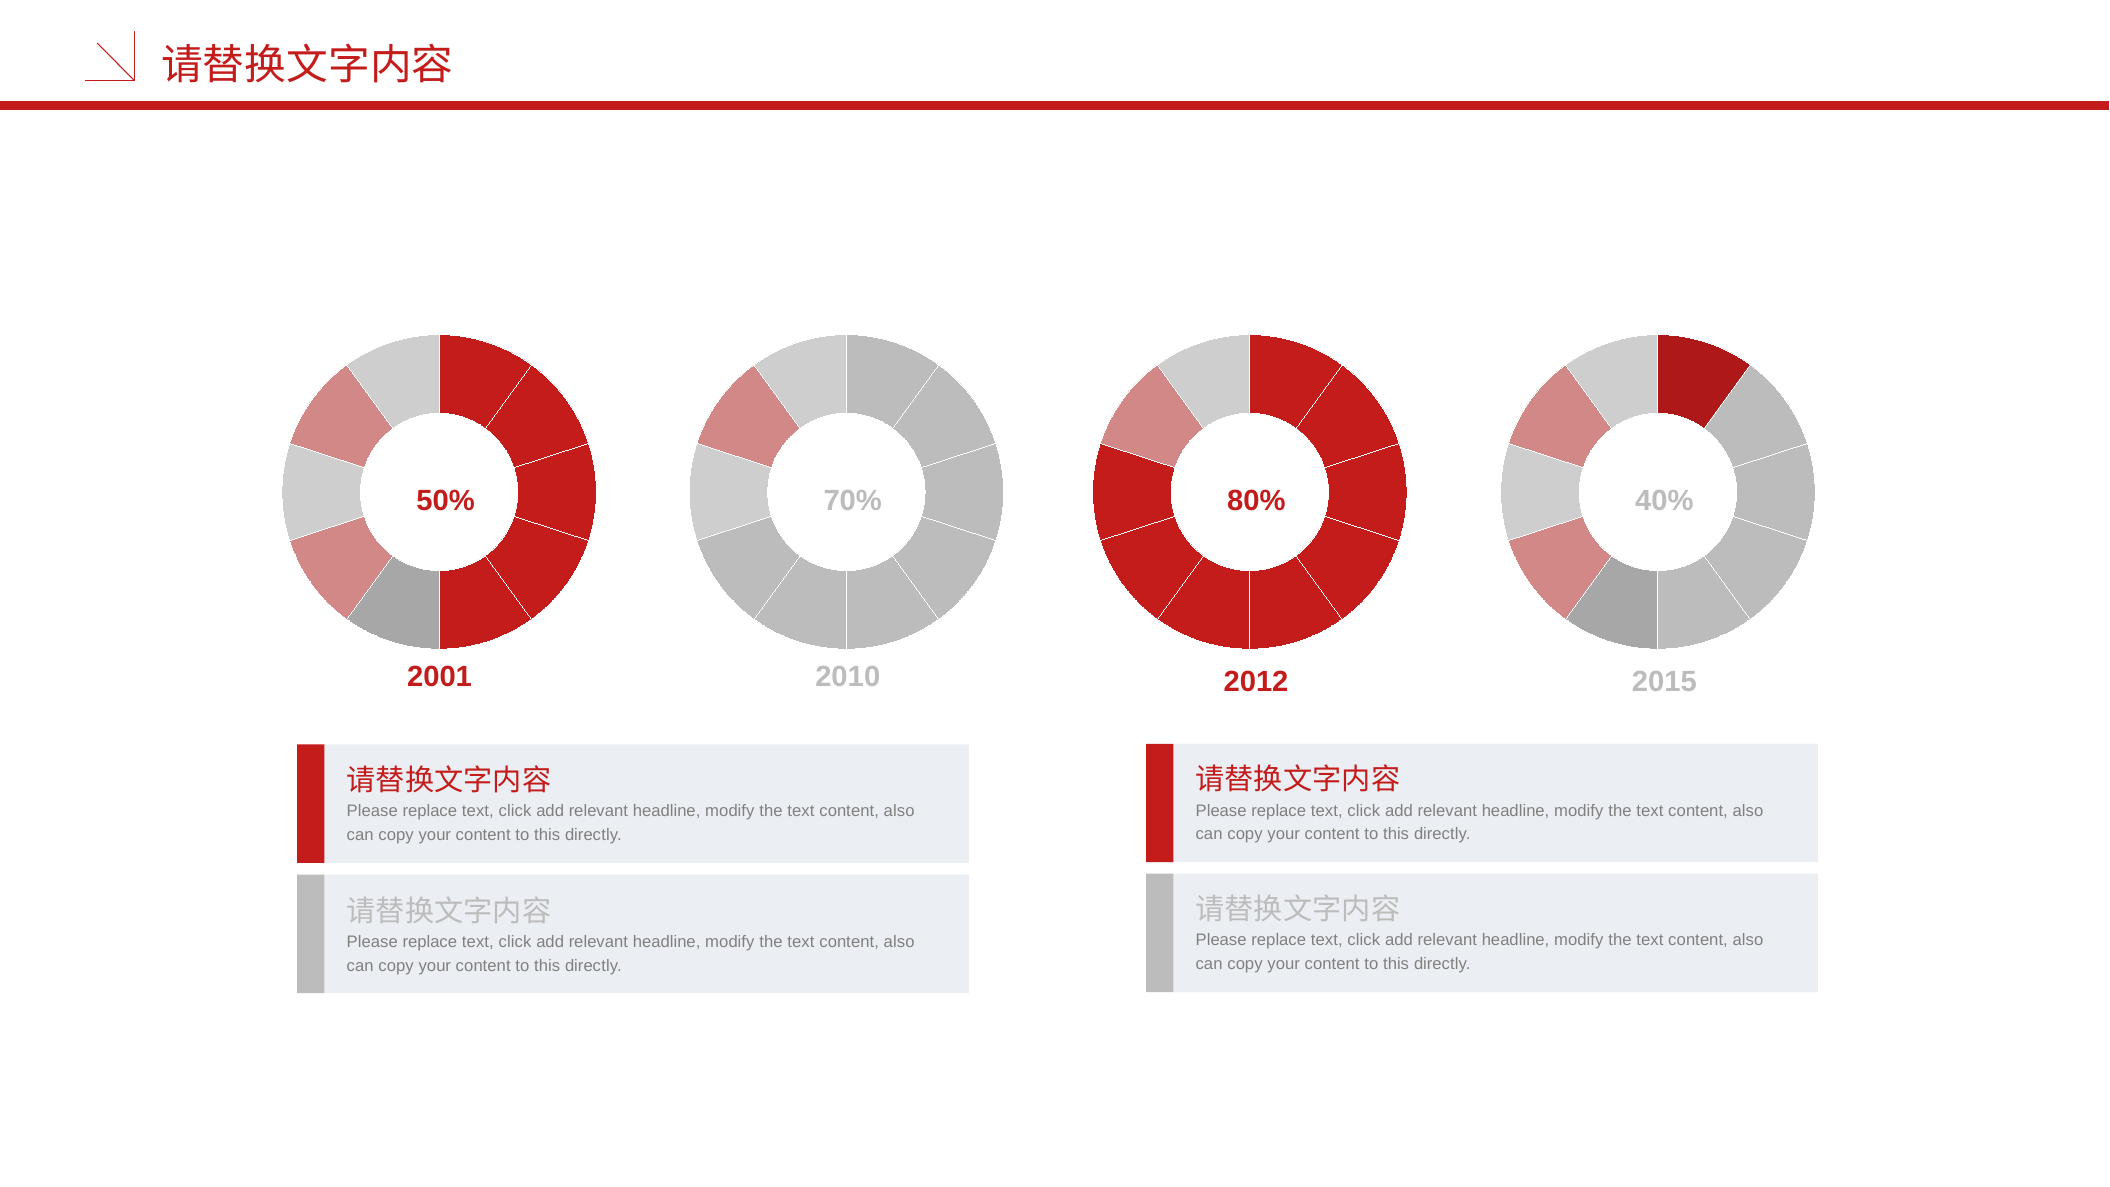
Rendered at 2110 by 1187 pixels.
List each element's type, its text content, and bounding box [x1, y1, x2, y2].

chart [1494, 318, 1822, 666]
text_box 2015 [1631, 666, 1697, 698]
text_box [1146, 743, 1818, 863]
text_box 2012 [1223, 666, 1289, 698]
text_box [1146, 873, 1818, 993]
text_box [297, 874, 969, 994]
text_box 请替换文字内容 [145, 22, 500, 94]
chart [682, 318, 1011, 666]
text_box 2010 [815, 666, 881, 692]
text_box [297, 744, 969, 863]
text_box 2001 [407, 666, 473, 692]
chart [275, 318, 603, 666]
chart [1085, 318, 1414, 666]
